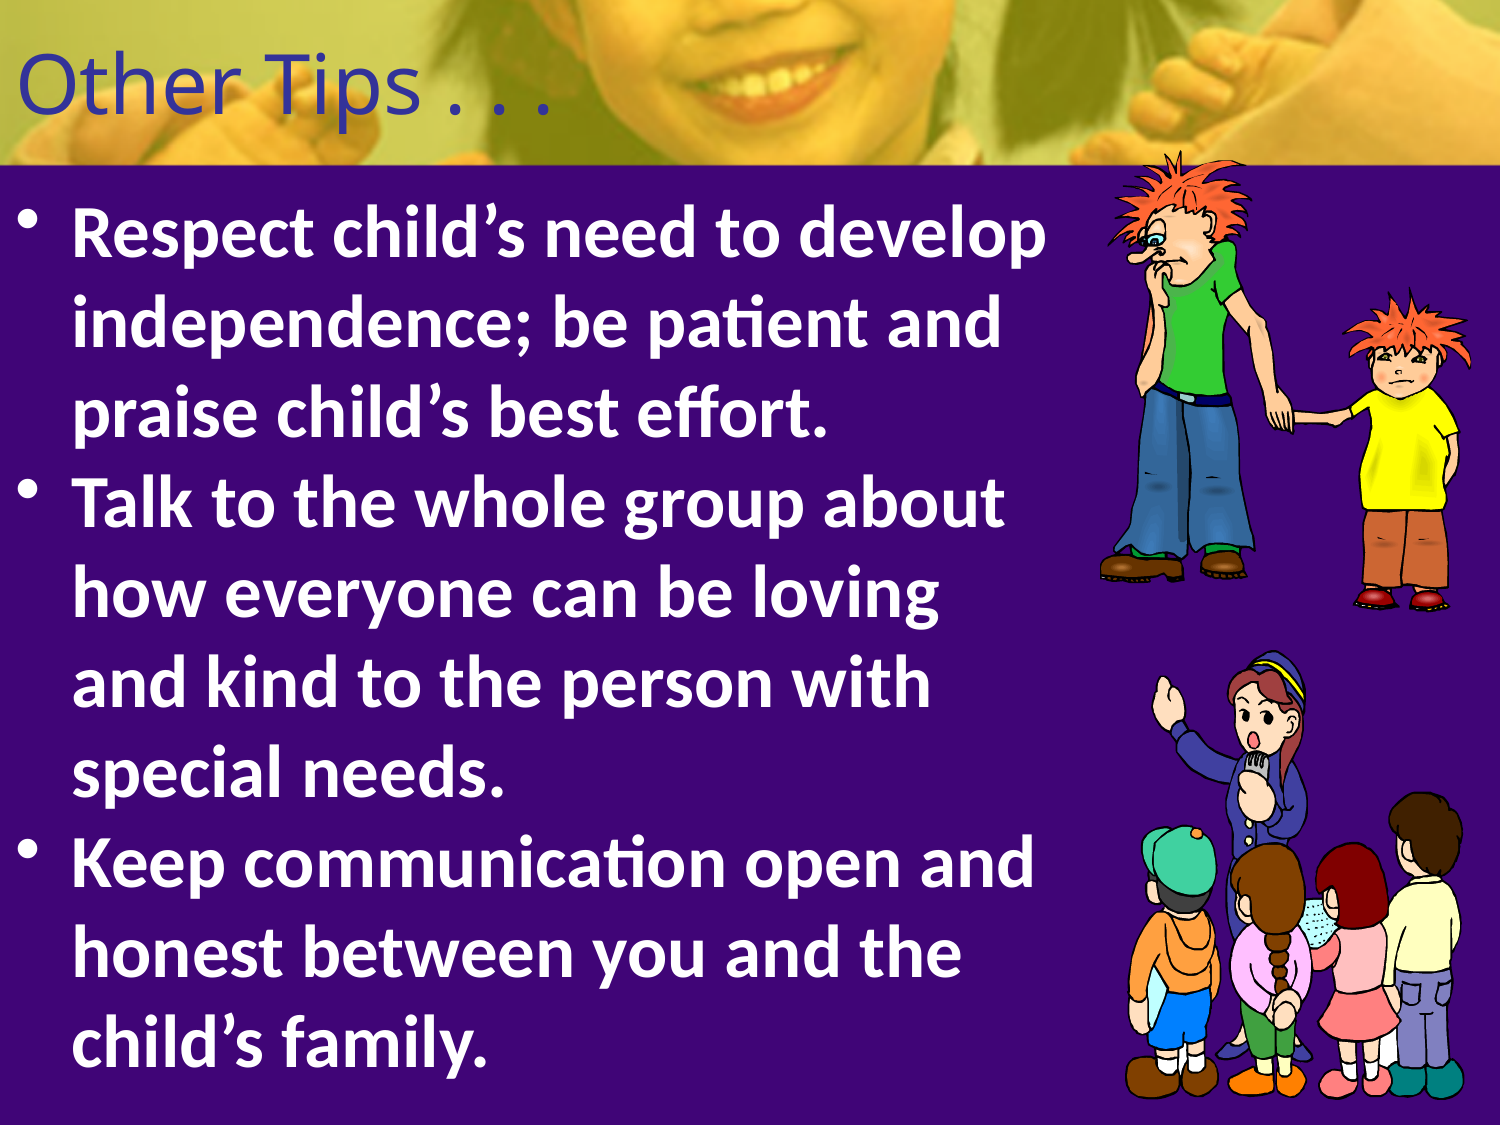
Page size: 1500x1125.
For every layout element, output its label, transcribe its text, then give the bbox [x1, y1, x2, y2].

list Respect child’s need to develop independence; be patient and praise child’s best effort. Talk to the whole group about how everyone can be loving and kind to the person with special needs. Keep communication open and honest between you and the child’s family. [0, 174, 1088, 976]
picture [0, 0, 1500, 1125]
title Other Tips . . . [0, 0, 1301, 163]
